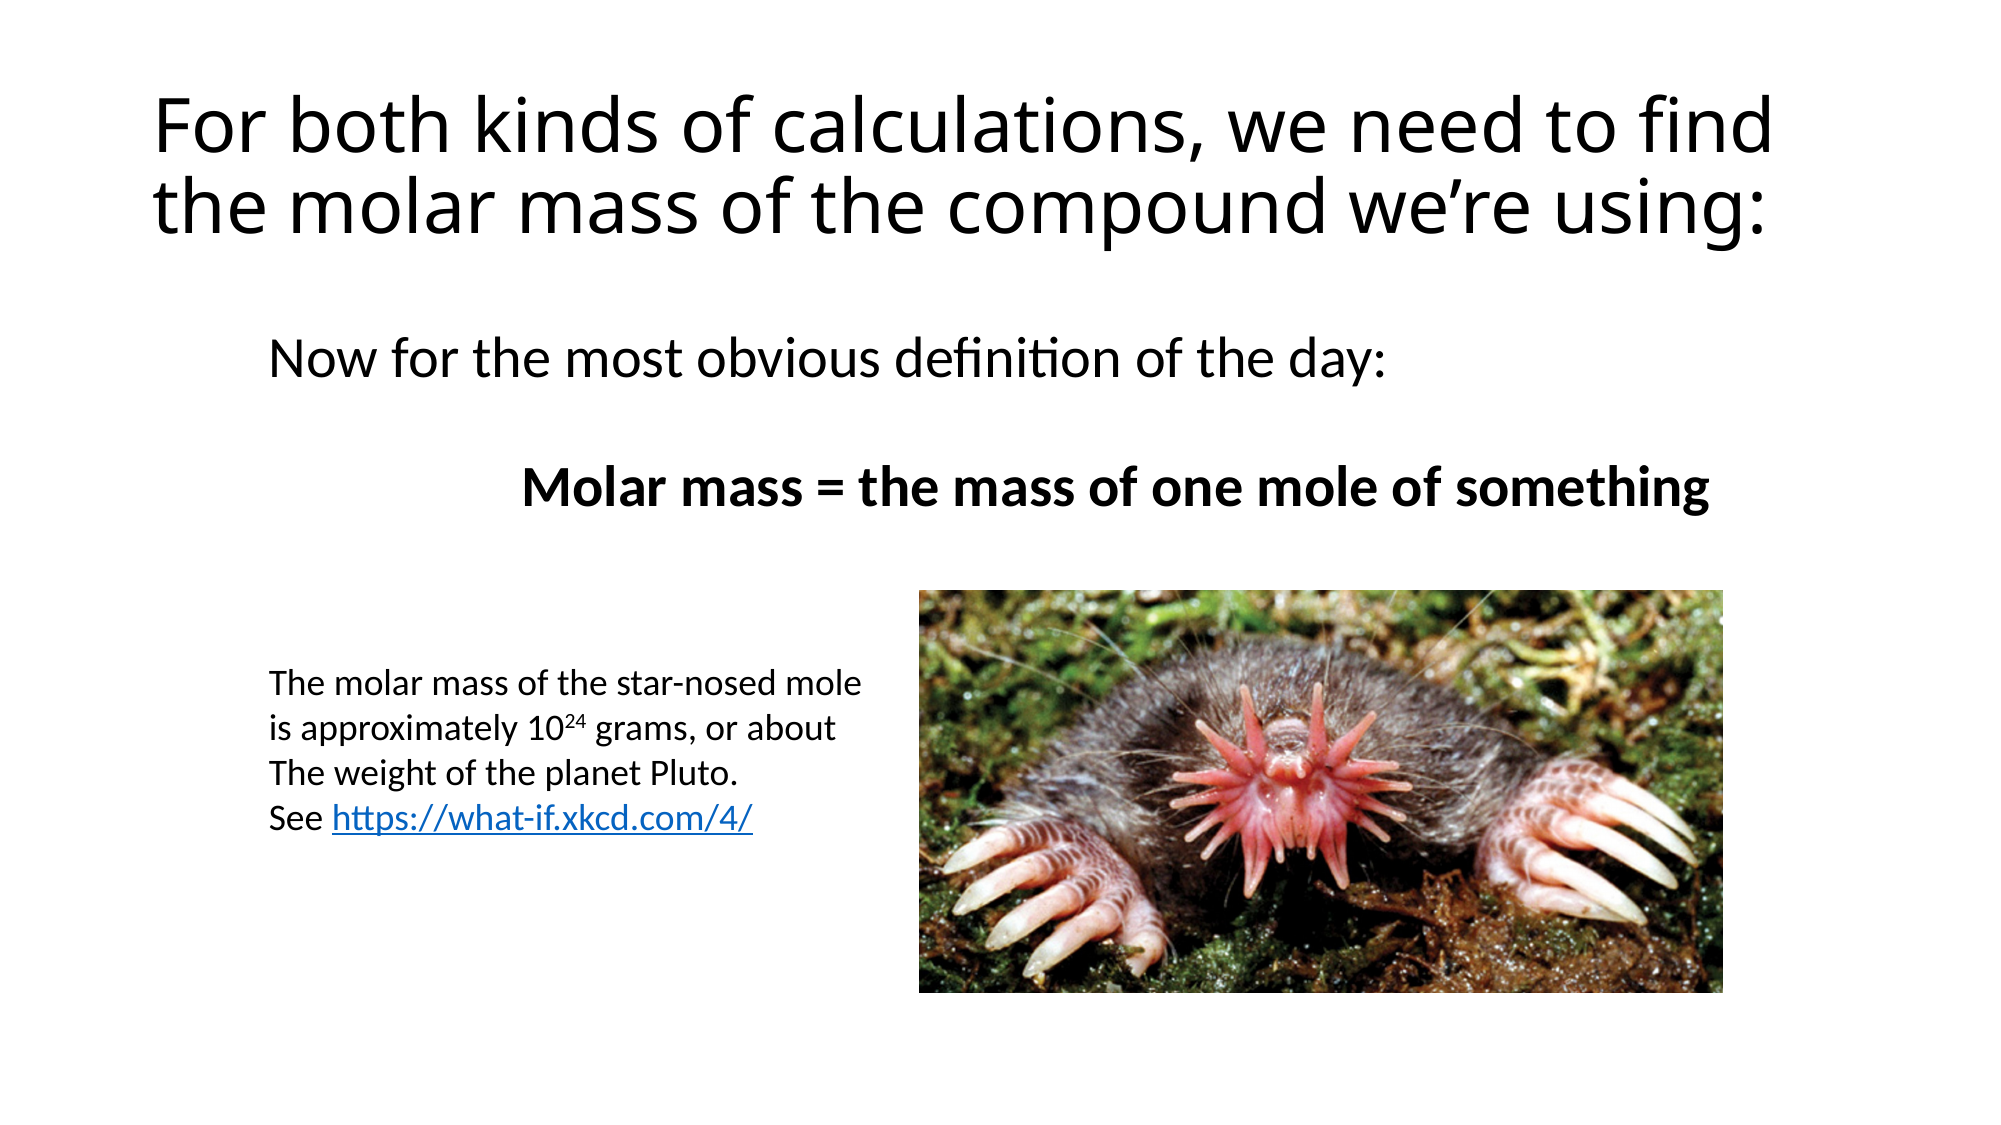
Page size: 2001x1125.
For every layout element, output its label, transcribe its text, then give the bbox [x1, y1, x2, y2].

title For both kinds of calculations, we need to find the molar mass of the compound we’re using: [137, 59, 1863, 278]
text_box The molar mass of the star-nosed mole is approximately 1024 grams, or about The weight of the planet Pluto. See https://what-if.xkcd.com/4/ [253, 650, 919, 845]
picture [919, 590, 1723, 993]
list Now for the most obvious definition of the day: Molar mass = the mass of one mole of something [253, 319, 1979, 650]
